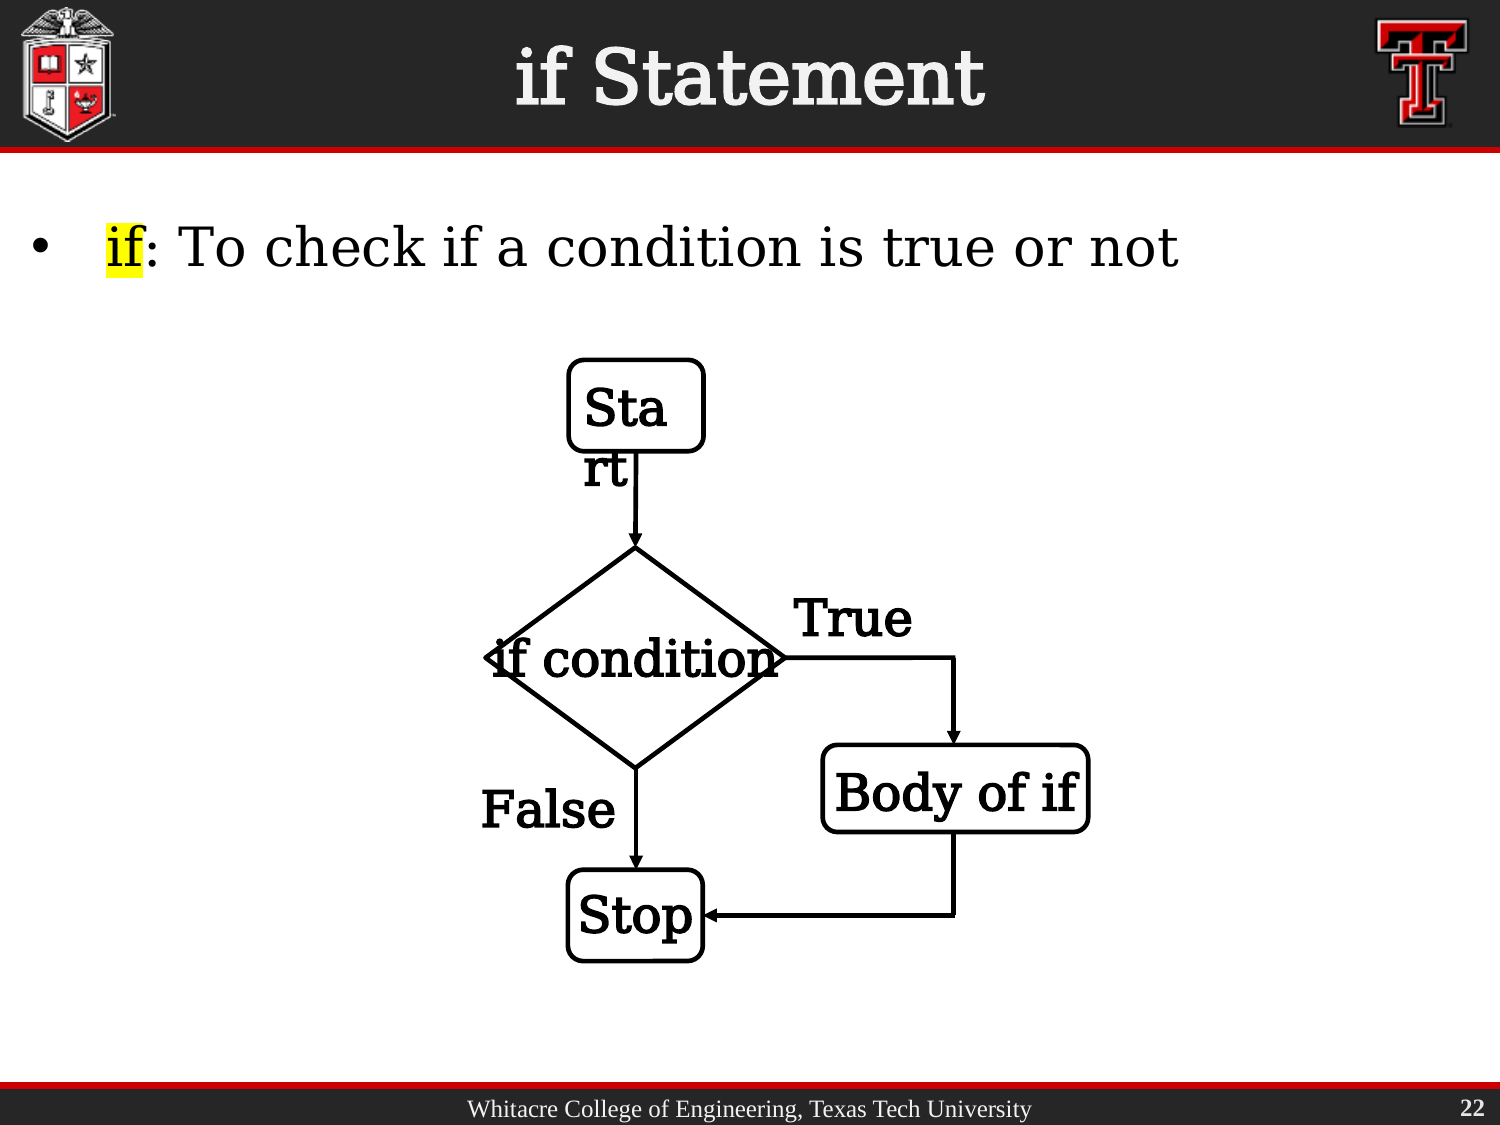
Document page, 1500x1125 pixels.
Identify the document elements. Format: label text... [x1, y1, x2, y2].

picture [21, 7, 116, 142]
picture [1373, 14, 1472, 128]
title if Statement [151, 6, 1349, 141]
text_box if: To check if a condition is true or not [16, 204, 1447, 285]
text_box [478, 359, 1106, 962]
slide_number 22 [1392, 1086, 1500, 1125]
